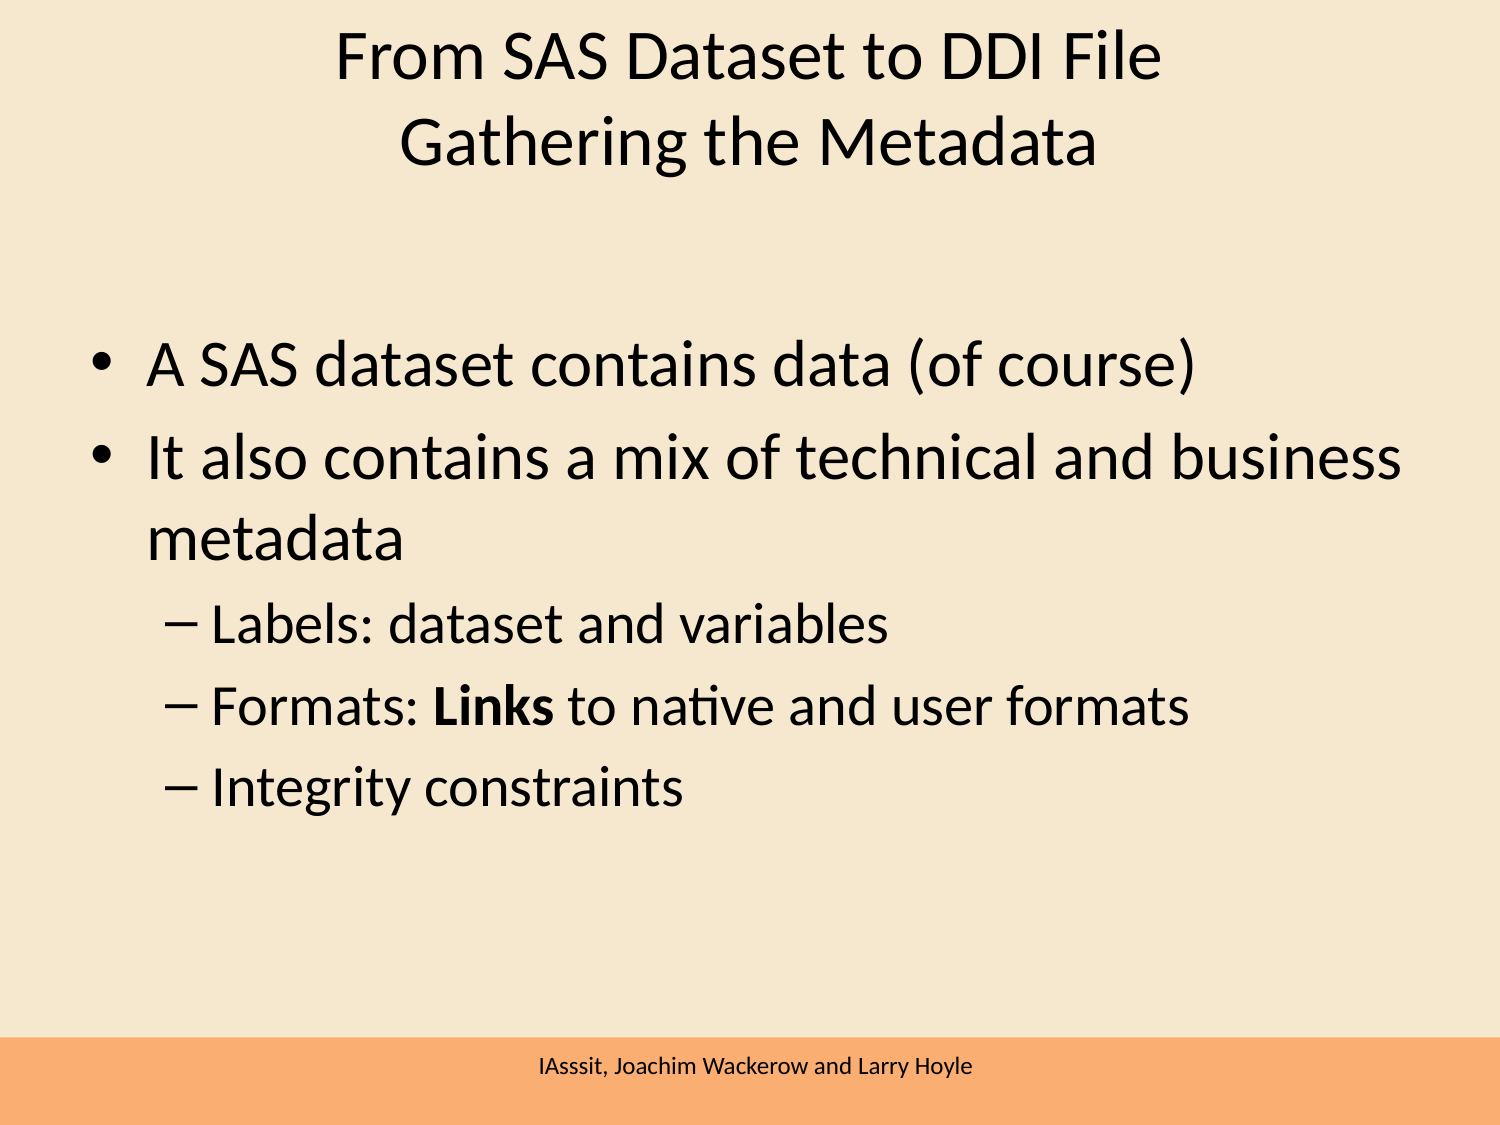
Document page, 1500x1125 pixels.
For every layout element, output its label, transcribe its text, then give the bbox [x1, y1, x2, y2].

title From SAS Dataset to DDI File Gathering the Metadata [75, 0, 1425, 188]
list A SAS dataset contains data (of course) It also contains a mix of technical and business metadata Labels: dataset and variables Formats: Links to native and user formats Integrity constraints [75, 312, 1425, 1005]
footer IAsssit, Joachim Wackerow and Larry Hoyle [399, 1042, 1113, 1103]
